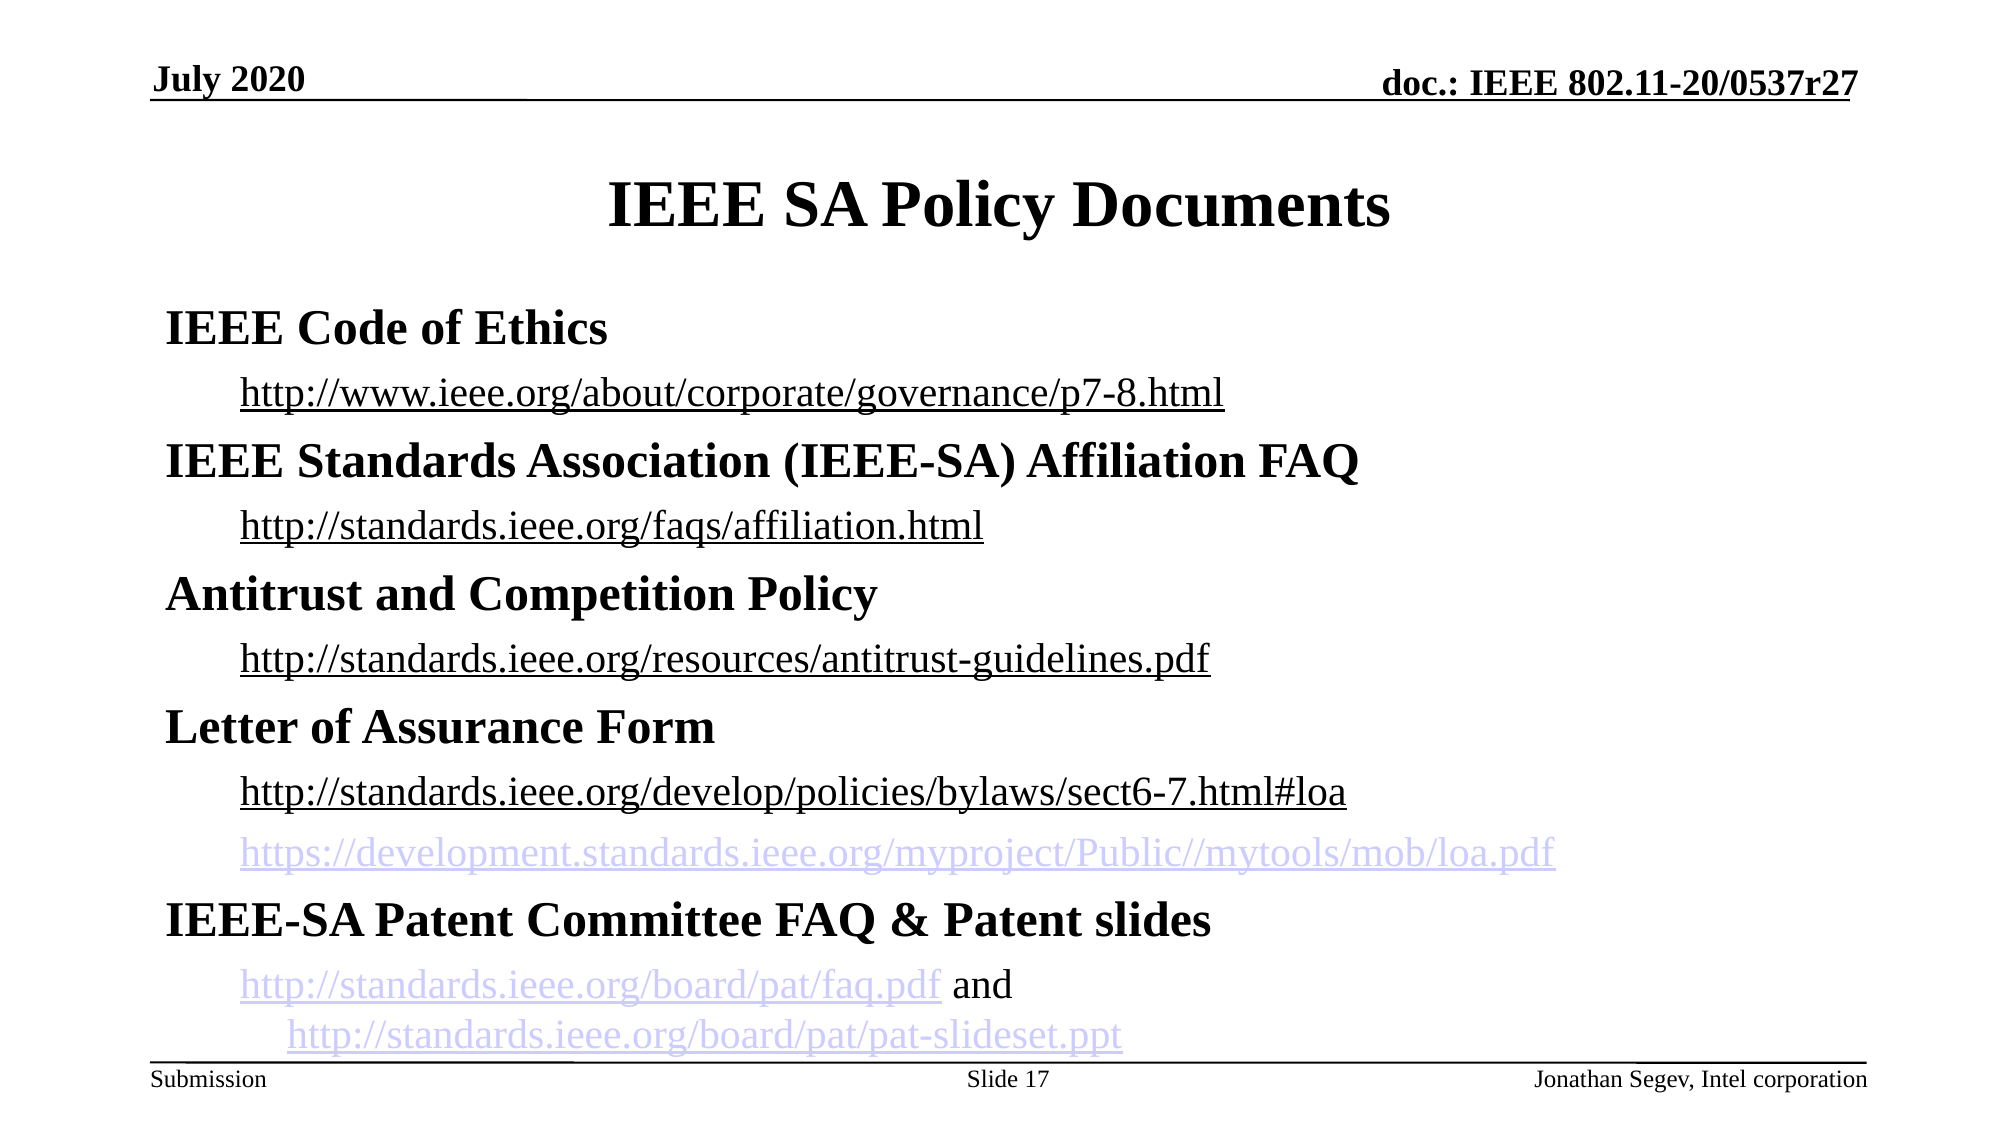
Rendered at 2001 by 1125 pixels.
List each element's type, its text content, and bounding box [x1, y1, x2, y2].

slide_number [152, 54, 563, 100]
footer Jonathan Segev, Intel corporation [1171, 1061, 1869, 1093]
title IEEE SA Policy Documents [149, 112, 1850, 286]
list IEEE Code of Ethics http://www.ieee.org/about/corporate/governance/p7-8.html IEEE Standards Association (IEEE-SA) Affiliation FAQ http://standards.ieee.org/faqs/affiliation.html Antitrust and Competition Policy http://standards.ieee.org/resources/antitrust-guidelines.pdf Letter of Assurance Form http://standards.ieee.org/develop/policies/bylaws/sect6-7.html#loa https://development.standards.ieee.org/myproject/Public//mytools/mob/loa.pdf IEEE-SA Patent Committee FAQ & Patent slides http://standards.ieee.org/board/pat/faq.pdf and http://standards.ieee.org/board/pat/pat-slideset.ppt [149, 286, 1850, 1000]
slide_number Slide 17 [950, 1061, 1067, 1123]
